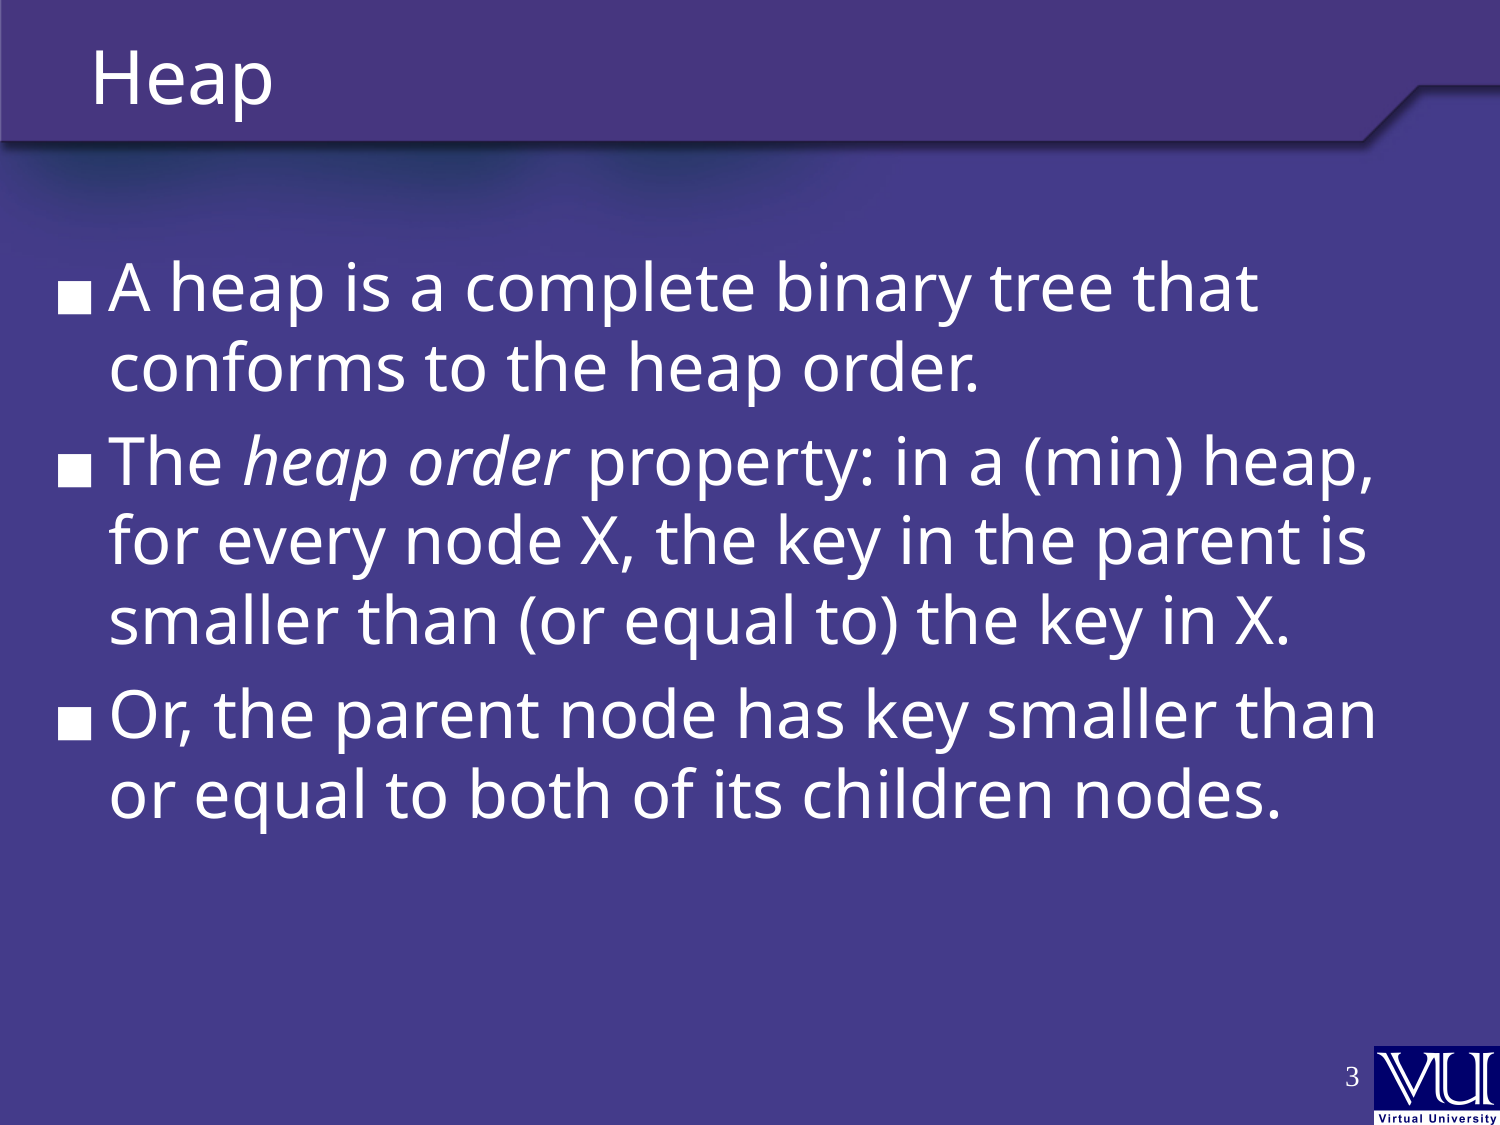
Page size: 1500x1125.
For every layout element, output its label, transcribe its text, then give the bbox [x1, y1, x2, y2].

list A heap is a complete binary tree that conforms to the heap order. The heap order property: in a (min) heap, for every node X, the key in the parent is smaller than (or equal to) the key in X. Or, the parent node has key smaller than or equal to both of its children nodes. [37, 237, 1413, 988]
picture [0, 0, 1500, 1125]
text_box ‹#› [1062, 1049, 1375, 1125]
title Heap [74, 0, 1350, 150]
